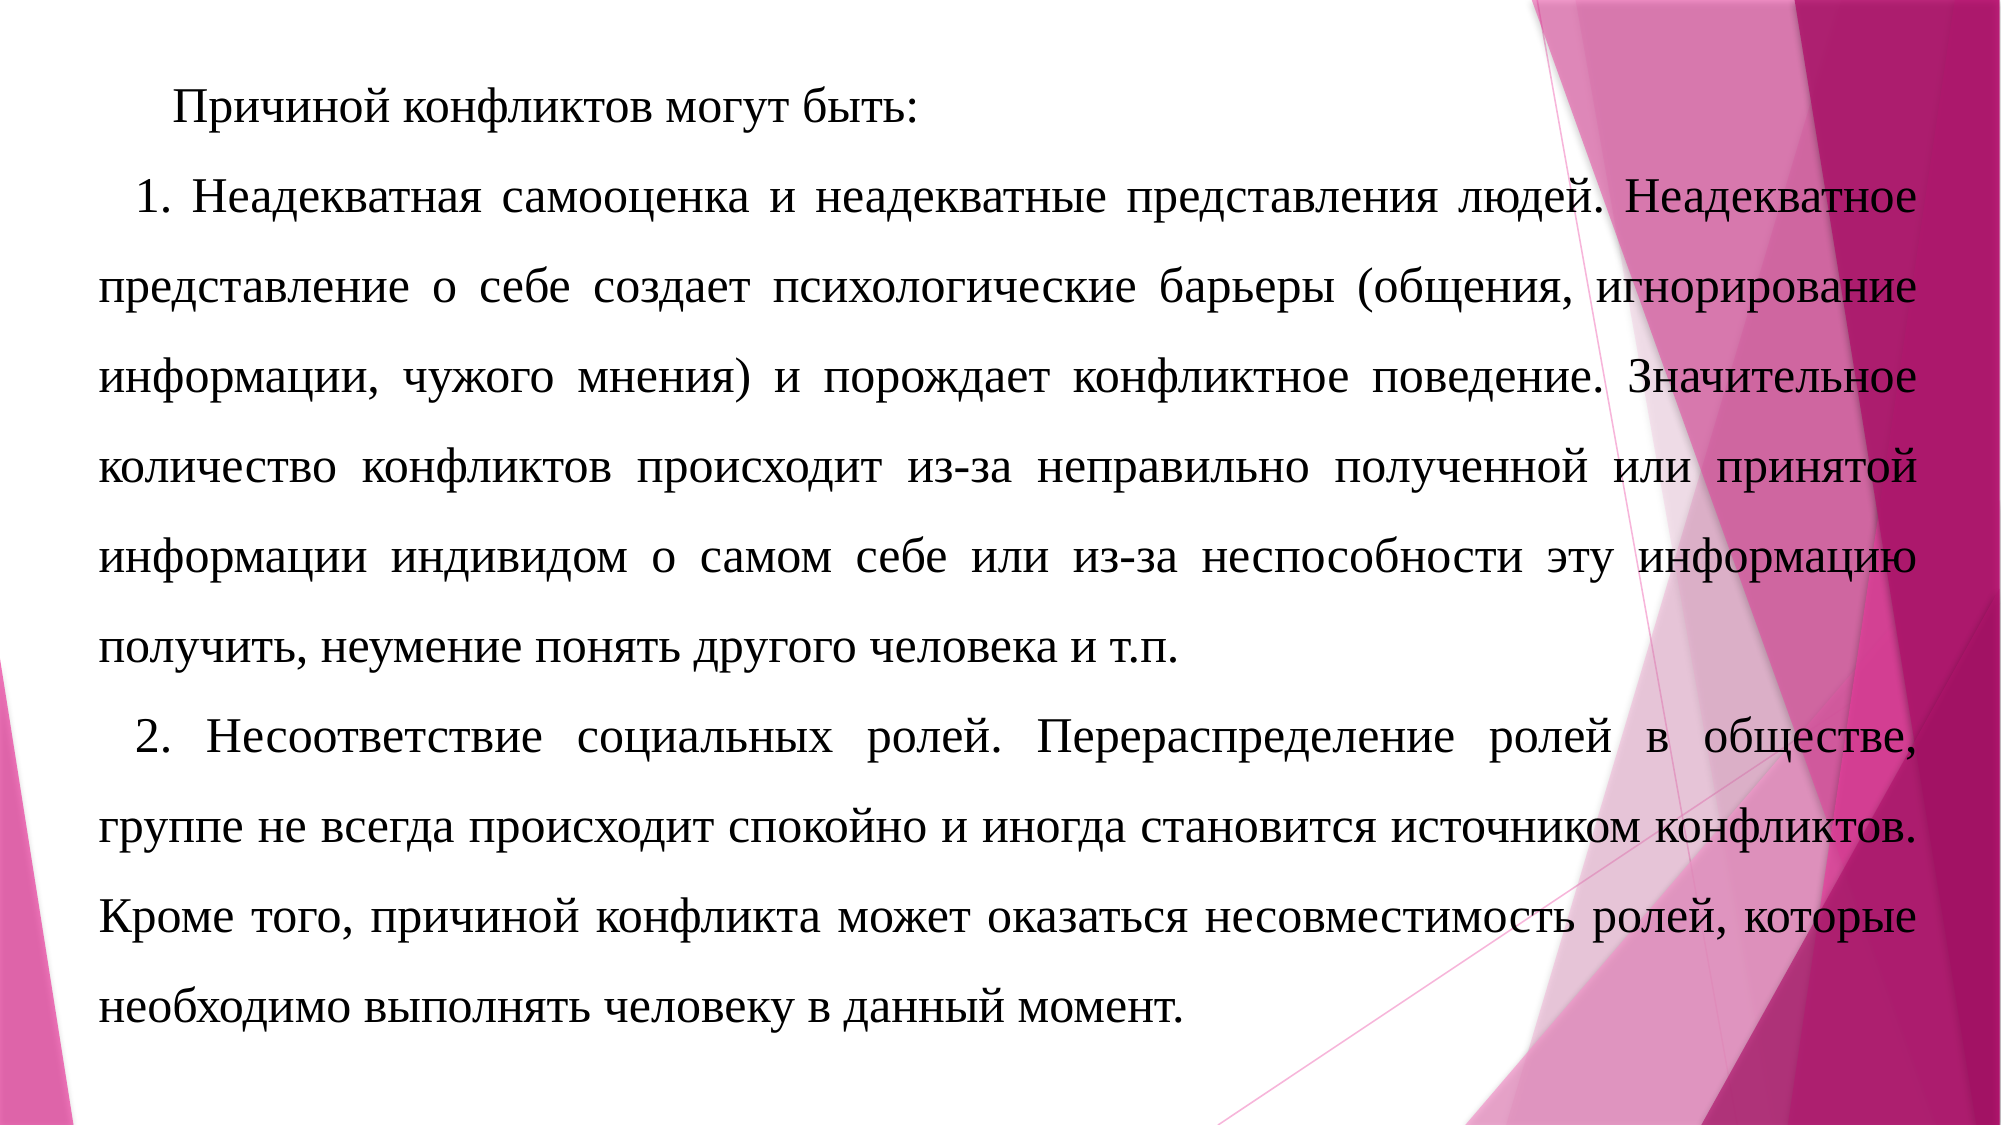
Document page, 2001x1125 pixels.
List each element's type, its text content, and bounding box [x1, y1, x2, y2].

text_box Причиной конфликтов могут быть: 1. Неадекватная самооценка и неадекватные представления людей. Неадекватное представление о себе создает психологические барьеры (общения, игнорирование информации, чужого мнения) и порождает конфликтное поведение. Значительное количество конфликтов происходит из-за неправильно полученной или принятой информации индивидом о самом себе или из-за неспособности эту информацию получить, неумение понять другого человека и т.п. 2. Несоответствие социальных ролей. Перераспределение ролей в обществе, группе не всегда происходит спокойно и иногда становится источником конфликтов. Кроме того, причиной конфликта может оказаться несовместимость ролей, которые необходимо выполнять человеку в данный момент. [83, 34, 1933, 1040]
